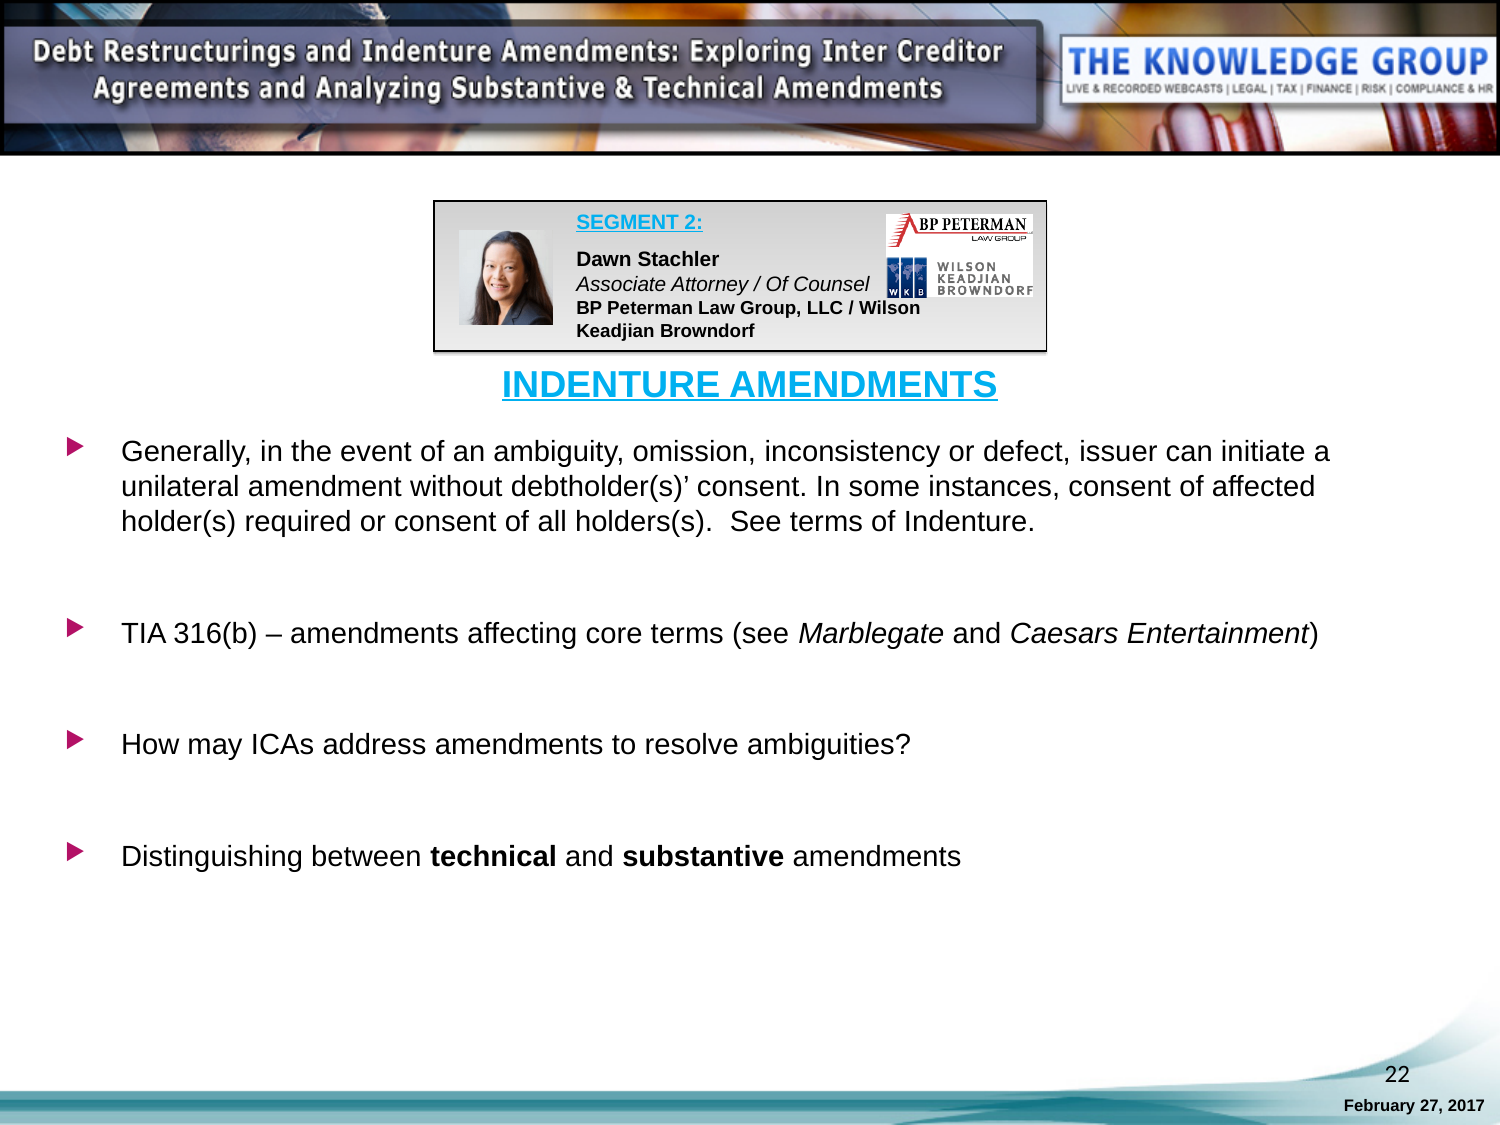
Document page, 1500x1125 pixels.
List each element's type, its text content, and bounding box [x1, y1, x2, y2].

picture [0, 412, 1500, 1125]
slide_number 22 [1074, 1042, 1425, 1103]
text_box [433, 200, 1047, 352]
text_box INDENTURE AMENDMENTS [0, 352, 1500, 412]
text_box February 27, 2017 [1100, 1087, 1500, 1123]
picture [0, 0, 1500, 352]
text_box Generally, in the event of an ambiguity, omission, inconsistency or defect, issuer can initiate a unilateral amendment without debtholder(s)’ consent. In some instances, consent of affected holder(s) required or consent of all holders(s). See terms of Indenture. TIA 316(b) – amendments affecting core terms (see Marblegate and Caesars Entertainment) How may ICAs address amendments to resolve ambiguities? Distinguishing between technical and substantive amendments [50, 424, 1450, 992]
